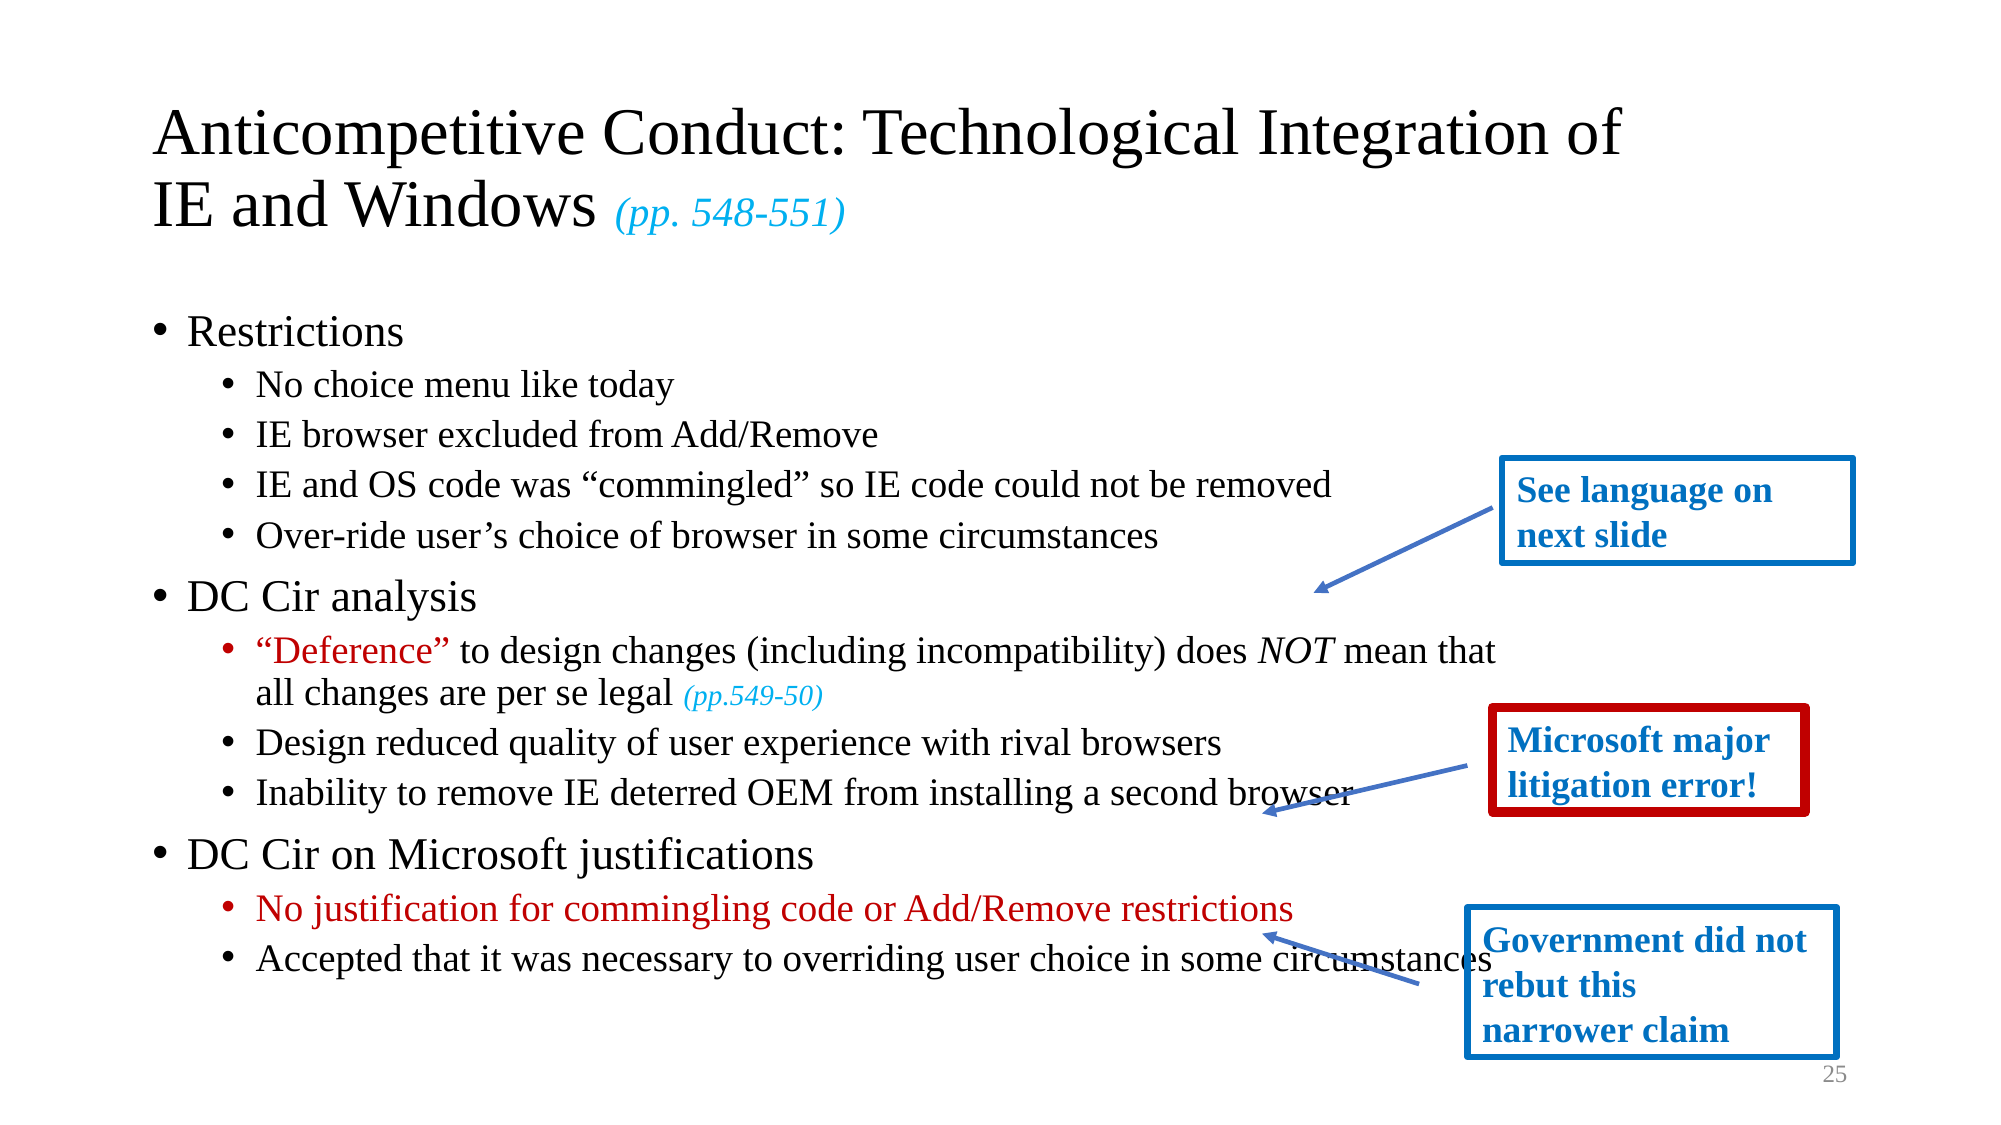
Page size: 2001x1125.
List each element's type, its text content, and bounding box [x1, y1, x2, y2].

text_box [1262, 933, 1420, 984]
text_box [1262, 765, 1468, 814]
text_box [1313, 507, 1493, 593]
slide_number 25 [1412, 1042, 1863, 1103]
list Restrictions No choice menu like today IE browser excluded from Add/Remove IE and OS code was “commingled” so IE code could not be removed Over-ride user’s choice of browser in some circumstances DC Cir analysis “Deference” to design changes (including incompatibility) does NOT mean that all changes are per se legal (pp.549-50) Design reduced quality of user experience with rival browsers Inability to remove IE deterred OEM from installing a second browser DC Cir on Microsoft justifications No justification for commingling code or Add/Remove restrictions Accepted that it was necessary to overriding user choice in some circumstances [137, 299, 1512, 1014]
text_box See language on next slide [1501, 457, 1853, 563]
text_box Microsoft major litigation error! [1492, 707, 1805, 813]
text_box Government did not rebut this narrower claim [1467, 907, 1837, 1042]
title Anticompetitive Conduct: Technological Integration of IE and Windows (pp. 548-551) [137, 59, 1863, 278]
